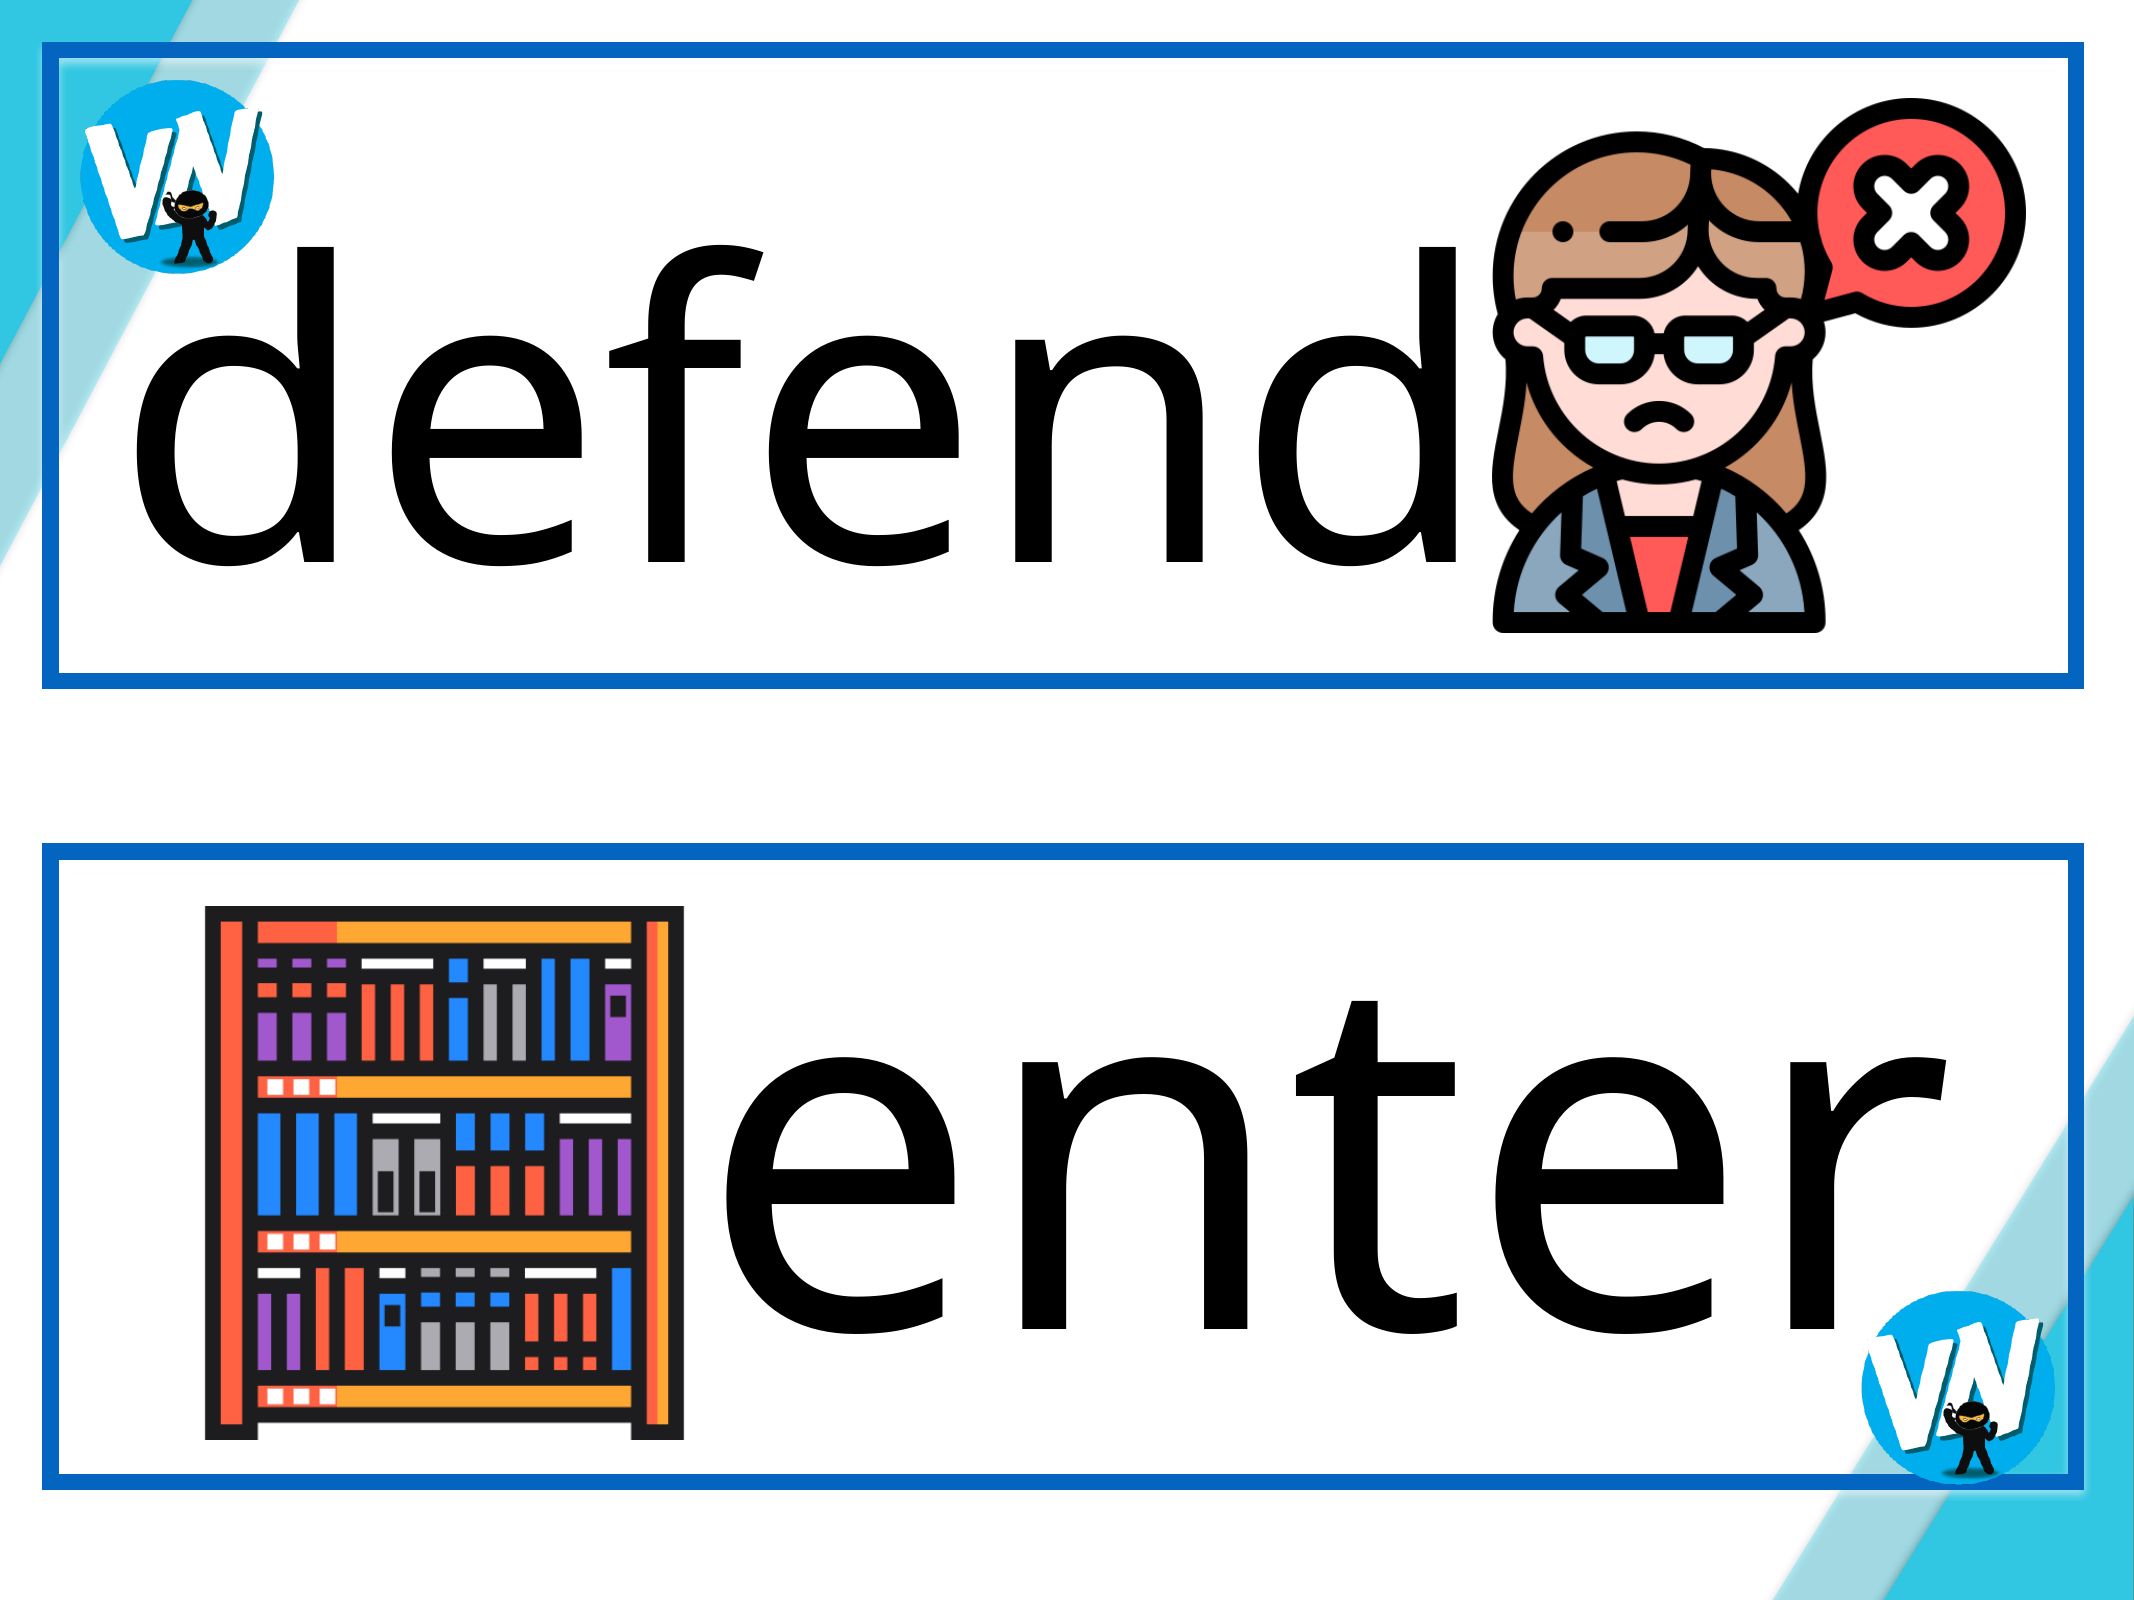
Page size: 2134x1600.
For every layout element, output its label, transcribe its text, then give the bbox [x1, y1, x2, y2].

picture [1492, 98, 2026, 633]
text_box defend [106, 139, 1500, 654]
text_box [1963, 235, 2134, 1600]
text_box [90, 283, 1956, 681]
picture [1837, 1288, 2080, 1488]
text_box enter [472, 822, 1956, 1437]
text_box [0, 0, 81, 1497]
text_box [90, 851, 1833, 1483]
picture [57, 77, 299, 278]
picture [177, 906, 712, 1441]
text_box [90, 50, 2076, 227]
